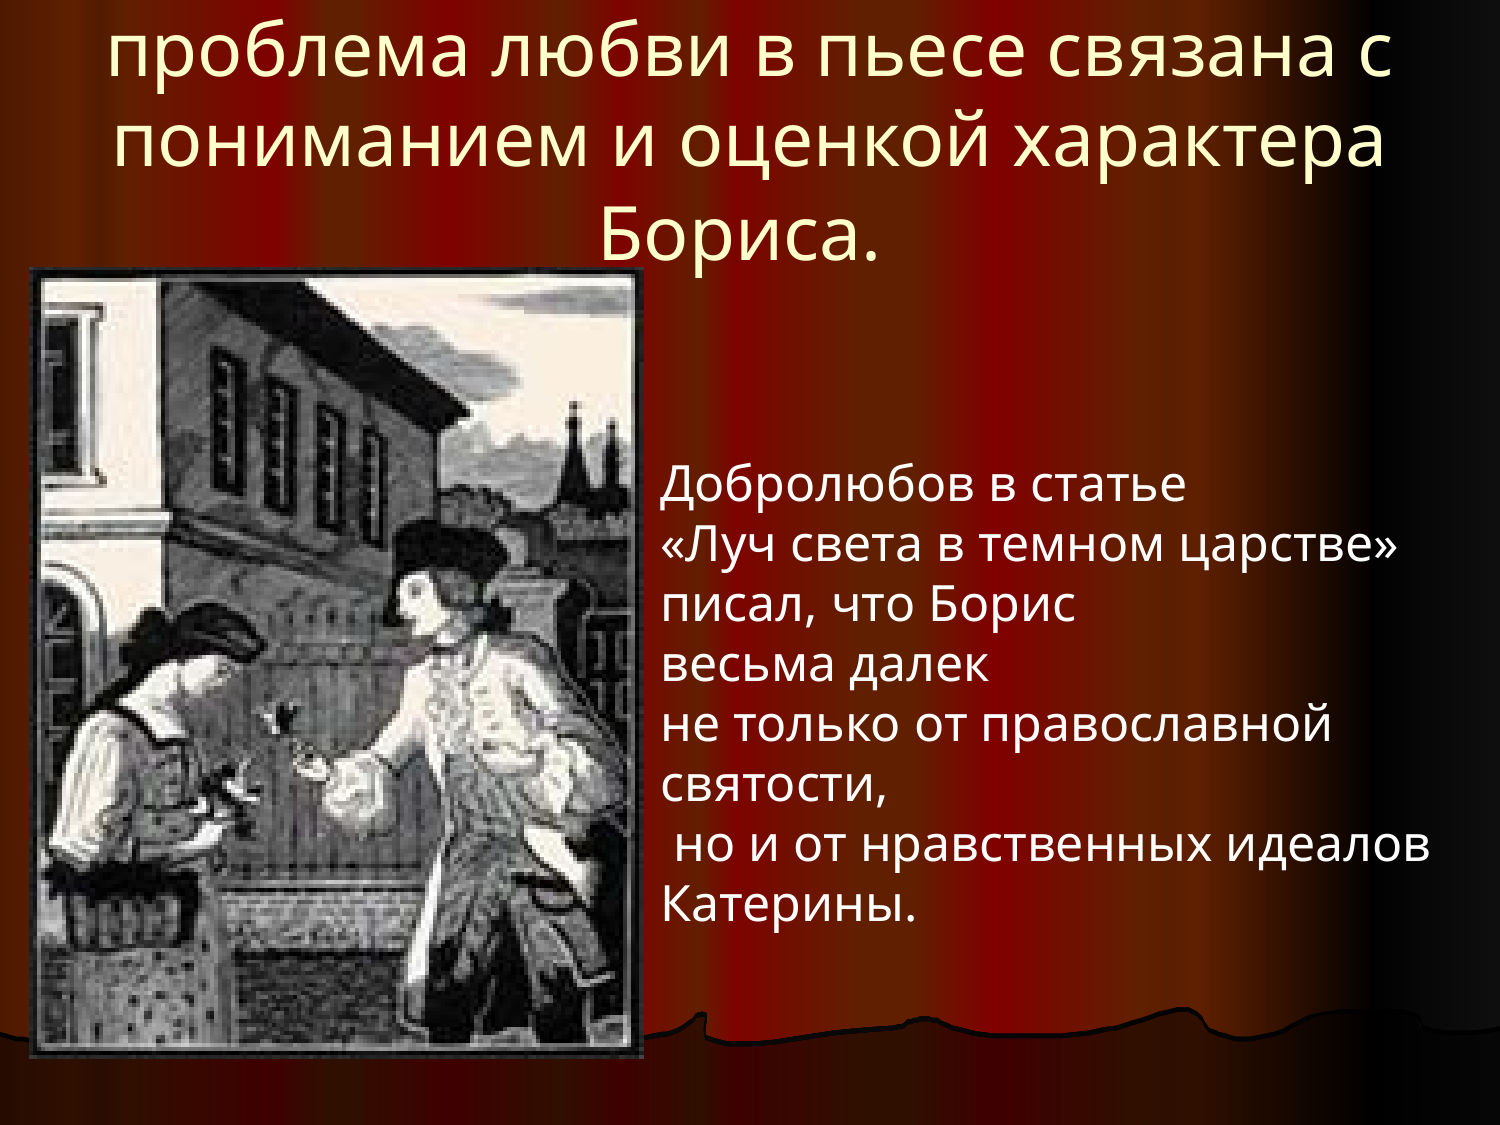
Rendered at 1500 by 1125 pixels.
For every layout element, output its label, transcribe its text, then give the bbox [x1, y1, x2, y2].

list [29, 266, 644, 1059]
title проблема любви в пьесе связана с пониманием и оценкой характера Бориса. [74, 45, 1426, 233]
text_box Добролюбов в статье «Луч света в темном царстве» писал, что Борис весьма далек не только от православной святости, но и от нравственных идеалов Катерины. [648, 444, 1460, 939]
